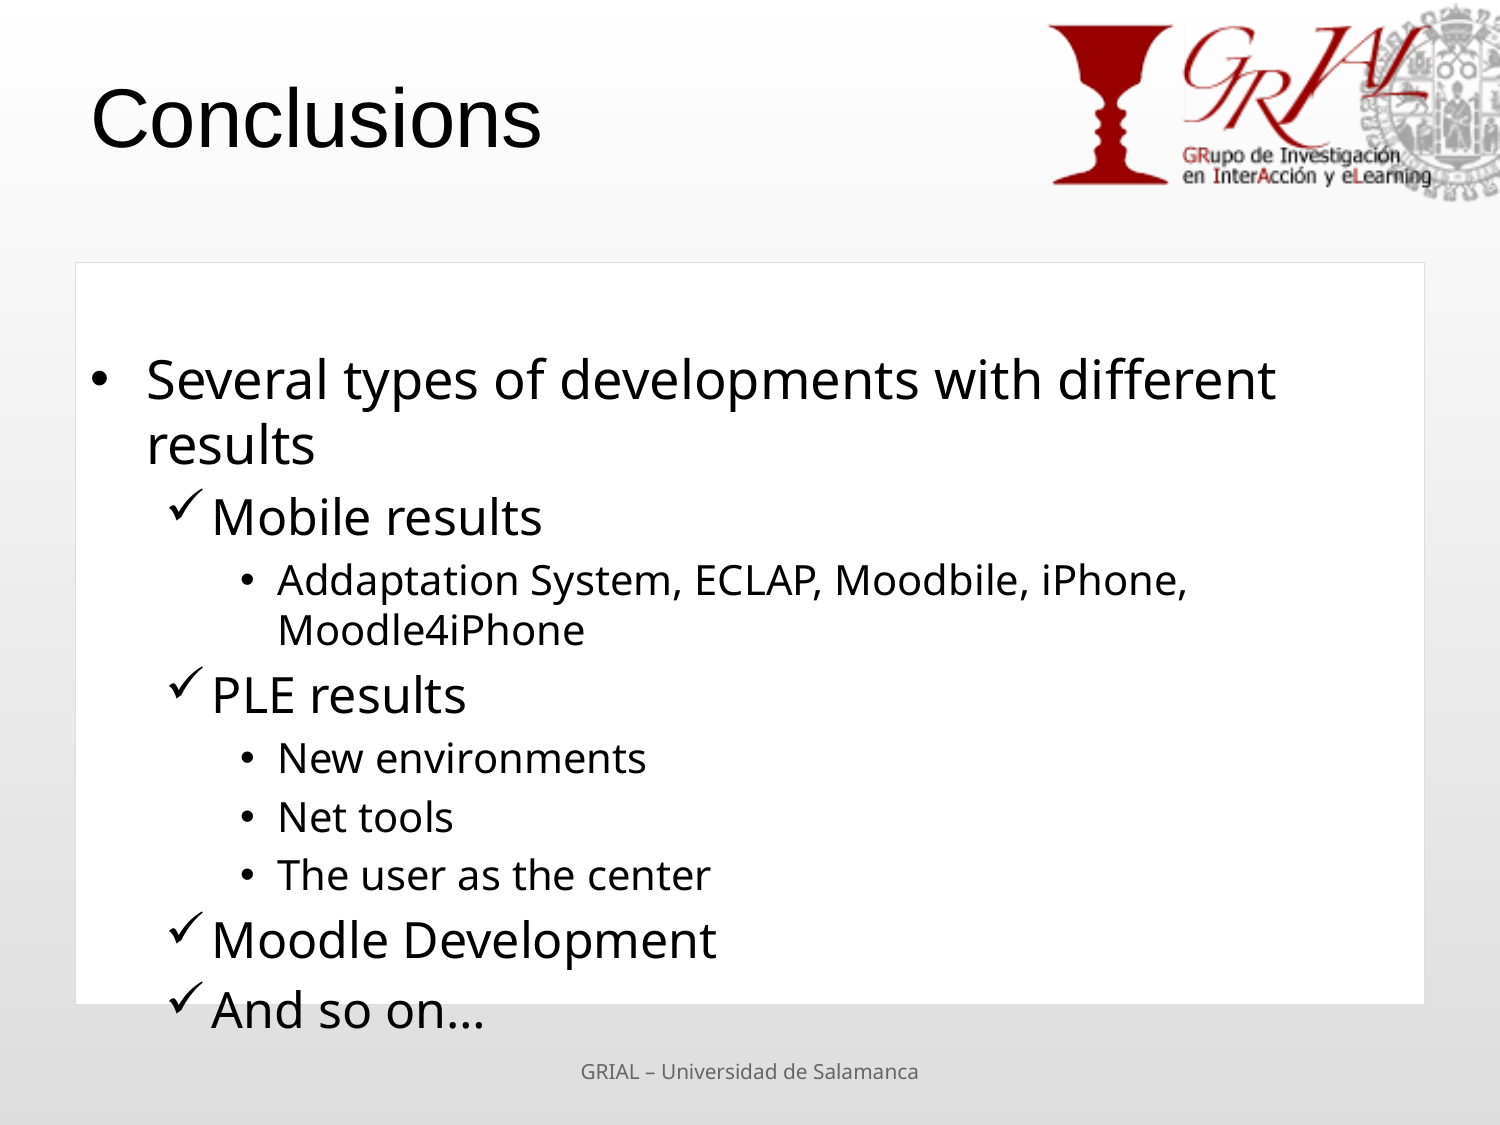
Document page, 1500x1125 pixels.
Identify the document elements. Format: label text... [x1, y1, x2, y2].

list Several types of developments with different results Mobile results Addaptation System, ECLAP, Moodbile, iPhone, Moodle4iPhone PLE results New environments Net tools The user as the center Moodle Development And so on… [75, 262, 1425, 1005]
picture [1039, 0, 1500, 209]
footer GRIAL – Universidad de Salamanca [512, 1042, 988, 1103]
title Conclusions [75, 20, 1040, 209]
